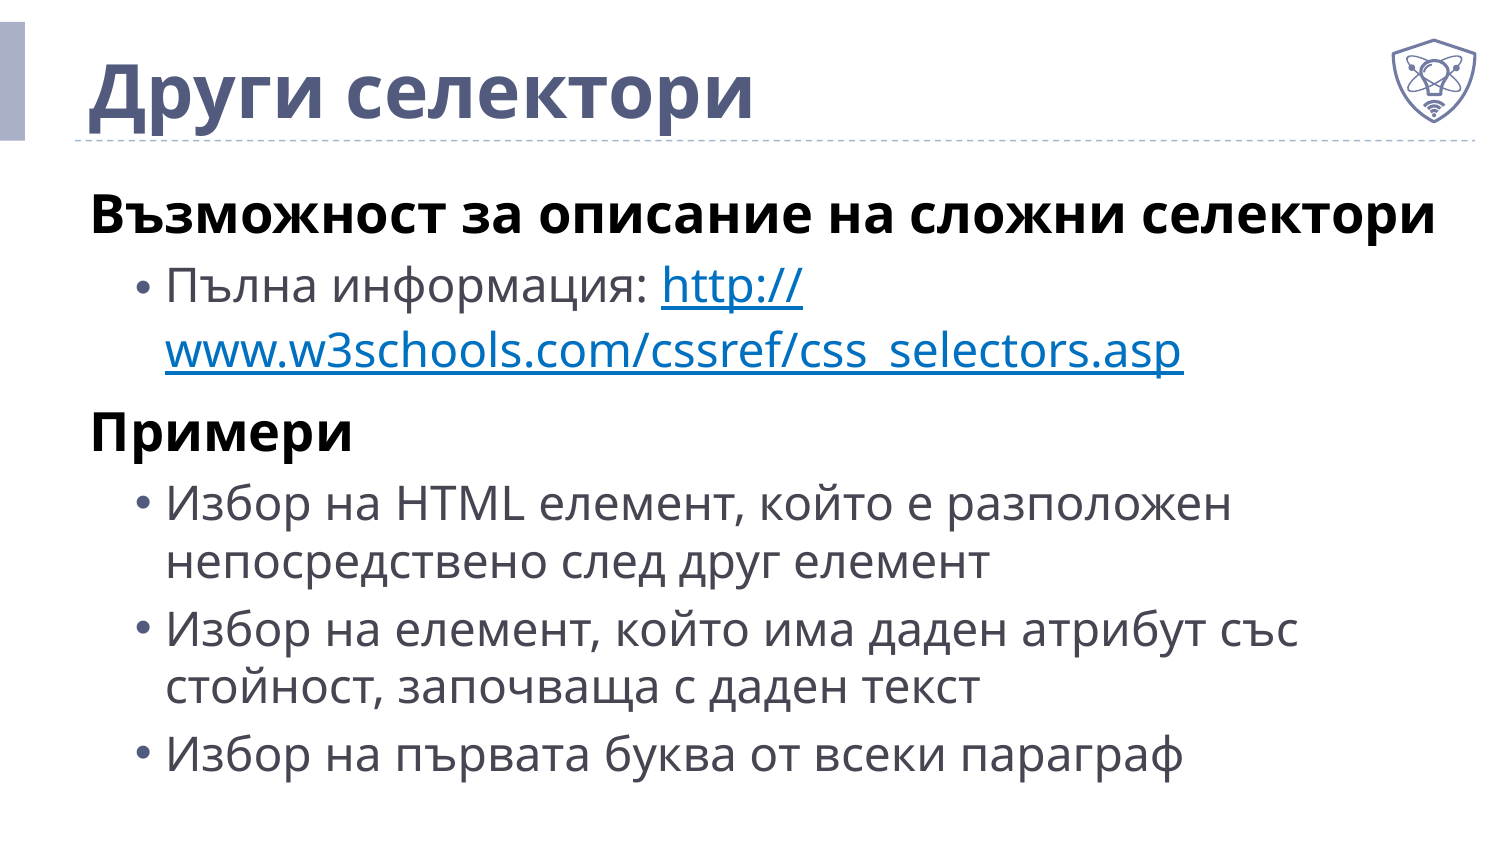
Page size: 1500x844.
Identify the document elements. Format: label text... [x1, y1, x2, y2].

list Възможност за описание на сложни селектори Пълна информация: http://www.w3schools.com/cssref/css_selectors.asp Примери Избор на HTML елемент, който е разположен непосредствено след друг елемент Избор на елемент, който има даден атрибут със стойност, започваща с даден текст Избор на първата буква от всеки параграф [75, 171, 1475, 835]
title Други селектори [75, 18, 1475, 141]
